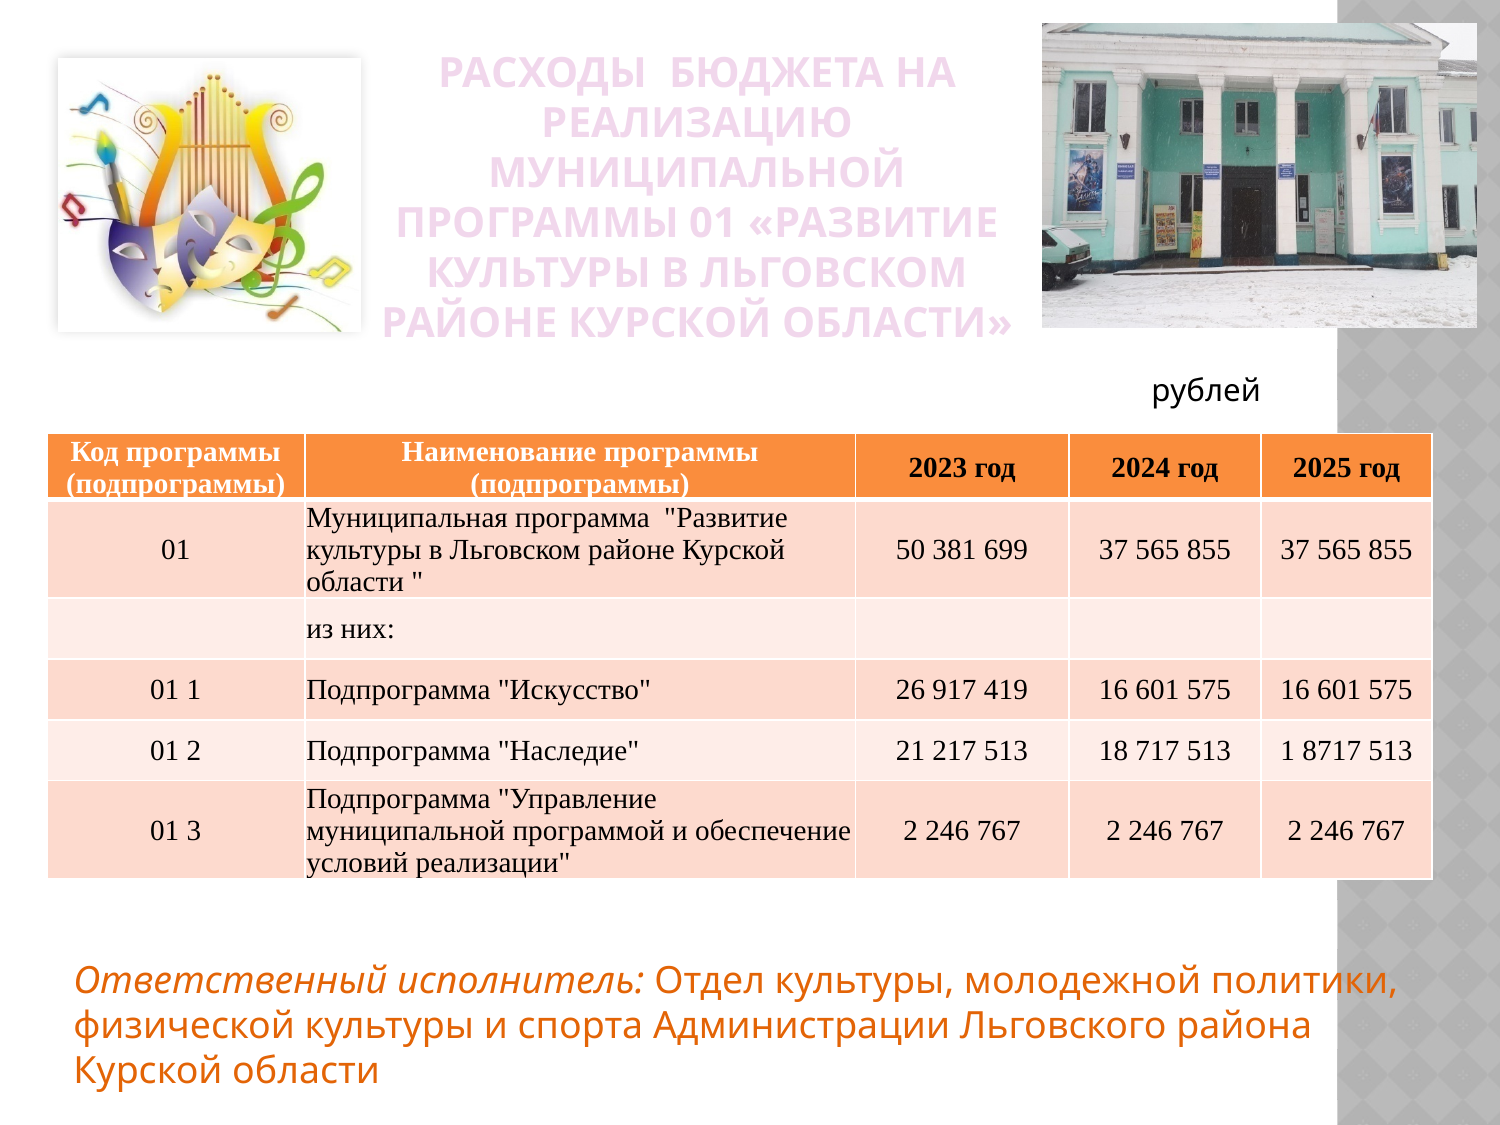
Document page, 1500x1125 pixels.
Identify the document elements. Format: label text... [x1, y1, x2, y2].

table_cell Подпрограмма "Искусство" [306, 660, 855, 719]
table_cell [856, 599, 1068, 658]
table_cell 37 565 855 [1262, 502, 1431, 597]
table_cell 1 8717 513 [1262, 721, 1431, 780]
table_cell Подпрограмма "Управление муниципальной программой и обеспечение условий реализации" [306, 781, 855, 878]
table_header Наименование программы (подпрограммы) [306, 434, 855, 497]
table_cell 2 246 767 [856, 781, 1068, 878]
table_cell 01 [48, 502, 304, 597]
table_header 2025 год [1262, 434, 1431, 497]
table_cell [48, 599, 304, 658]
table_cell 2 246 767 [1070, 781, 1260, 878]
text_box Ответственный исполнитель: Отдел культуры, молодежной политики, физической культуры и спорта Администрации Льговского района Курской области [58, 949, 1477, 1099]
picture [1042, 23, 1477, 329]
table_cell 2 246 767 [1262, 781, 1431, 878]
table_cell [1070, 599, 1260, 658]
table_header 2024 год [1070, 434, 1260, 497]
table_cell 01 3 [48, 781, 304, 878]
table_cell 50 381 699 [856, 502, 1068, 597]
table_cell 0,01 [1337, 0, 1500, 1125]
table_cell 18 717 513 [1070, 721, 1260, 780]
table_header 2023 год [856, 434, 1068, 497]
title Расходы бюджета на реализацию муниципальной программы 01 «Развитие культуры в Льговском районе Курской области» [351, 52, 1043, 340]
table_cell из них: [306, 599, 855, 658]
table_cell 37 565 855 [1070, 502, 1260, 597]
table_cell 01 1 [48, 660, 304, 719]
table_cell 21 217 513 [856, 721, 1068, 780]
table_cell 16 601 575 [1262, 660, 1431, 719]
picture [58, 58, 362, 332]
text_box рублей [1136, 363, 1407, 416]
table_cell [1262, 599, 1431, 658]
table_header Код программы (подпрограммы) [48, 434, 304, 497]
table_cell Подпрограмма "Наследие" [306, 721, 855, 780]
table_cell 26 917 419 [856, 660, 1068, 719]
table_cell 16 601 575 [1070, 660, 1260, 719]
table_cell 01 2 [48, 721, 304, 780]
table_cell Муниципальная программа "Развитие культуры в Льговском районе Курской области " [306, 502, 855, 597]
